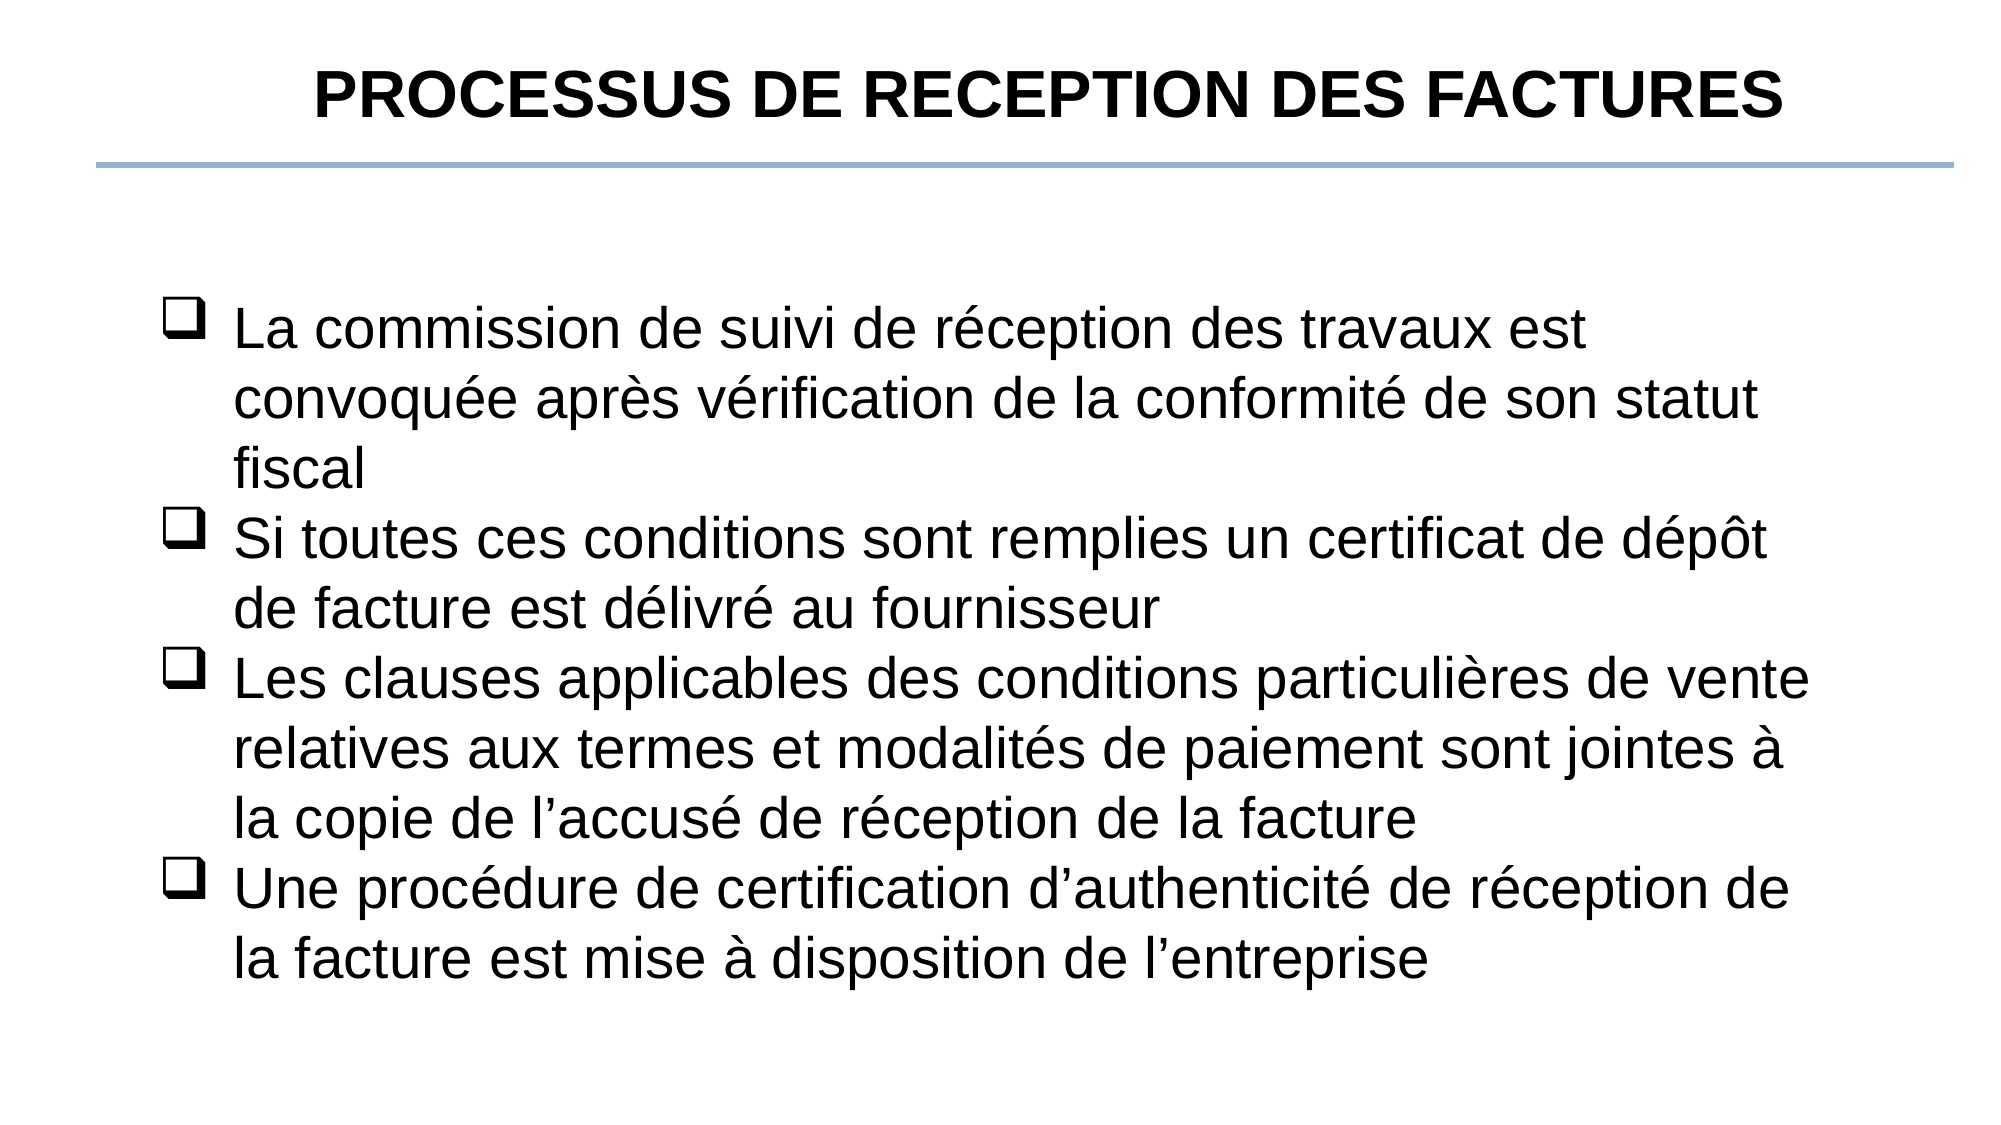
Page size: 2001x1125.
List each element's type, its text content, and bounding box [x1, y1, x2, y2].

text_box La commission de suivi de réception des travaux est convoquée après vérification de la conformité de son statut fiscal Si toutes ces conditions sont remplies un certificat de dépôt de facture est délivré au fournisseur Les clauses applicables des conditions particulières de vente relatives aux termes et modalités de paiement sont jointes à la copie de l’accusé de réception de la facture Une procédure de certification d’authenticité de réception de la facture est mise à disposition de l’entreprise [143, 193, 1829, 998]
text_box PROCESSUS DE RECEPTION DES FACTURES [253, 43, 1829, 139]
